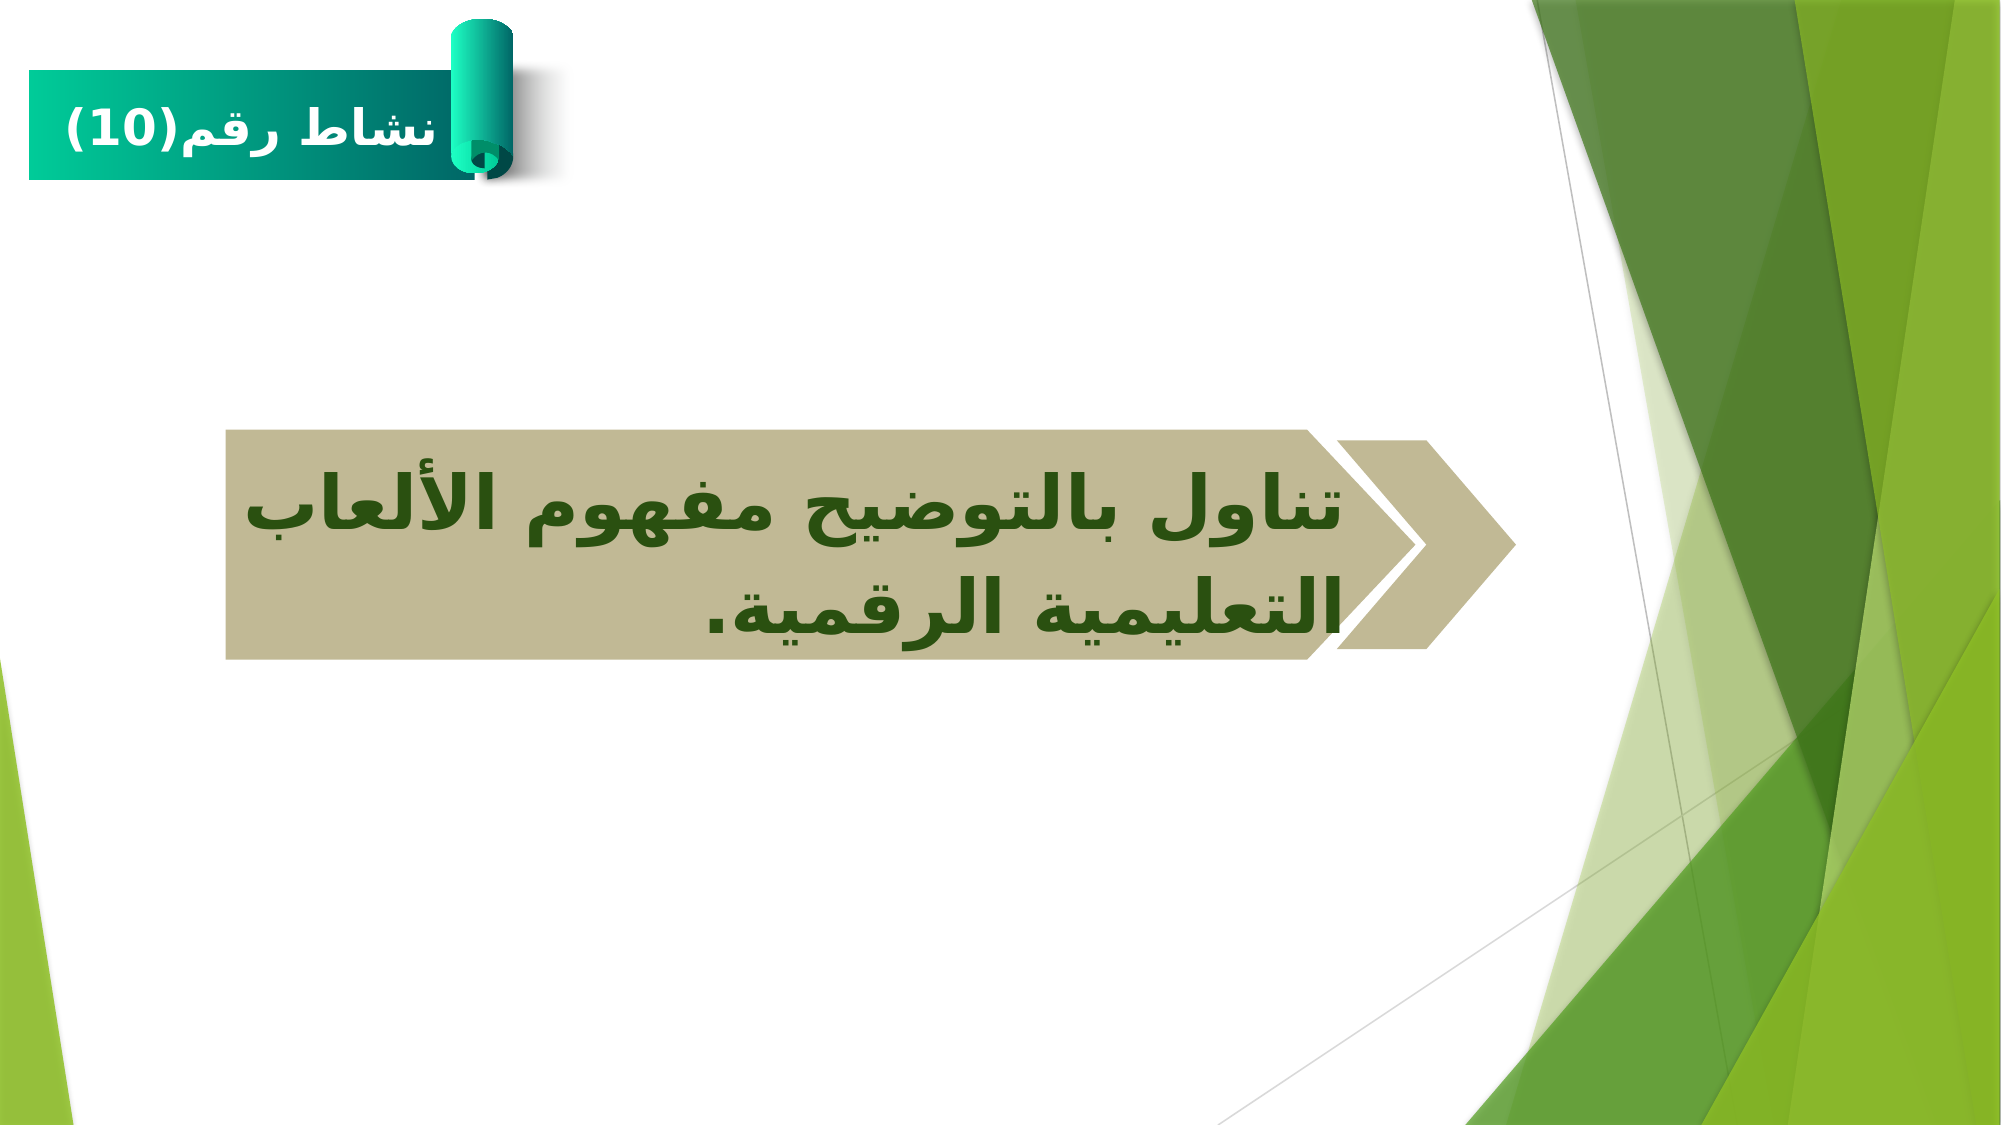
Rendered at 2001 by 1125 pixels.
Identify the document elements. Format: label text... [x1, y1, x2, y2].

text_box [1335, 438, 1518, 651]
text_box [28, 18, 579, 190]
text_box تناول بالتوضيح مفهوم الألعاب التعليمية الرقمية. [224, 428, 1417, 662]
